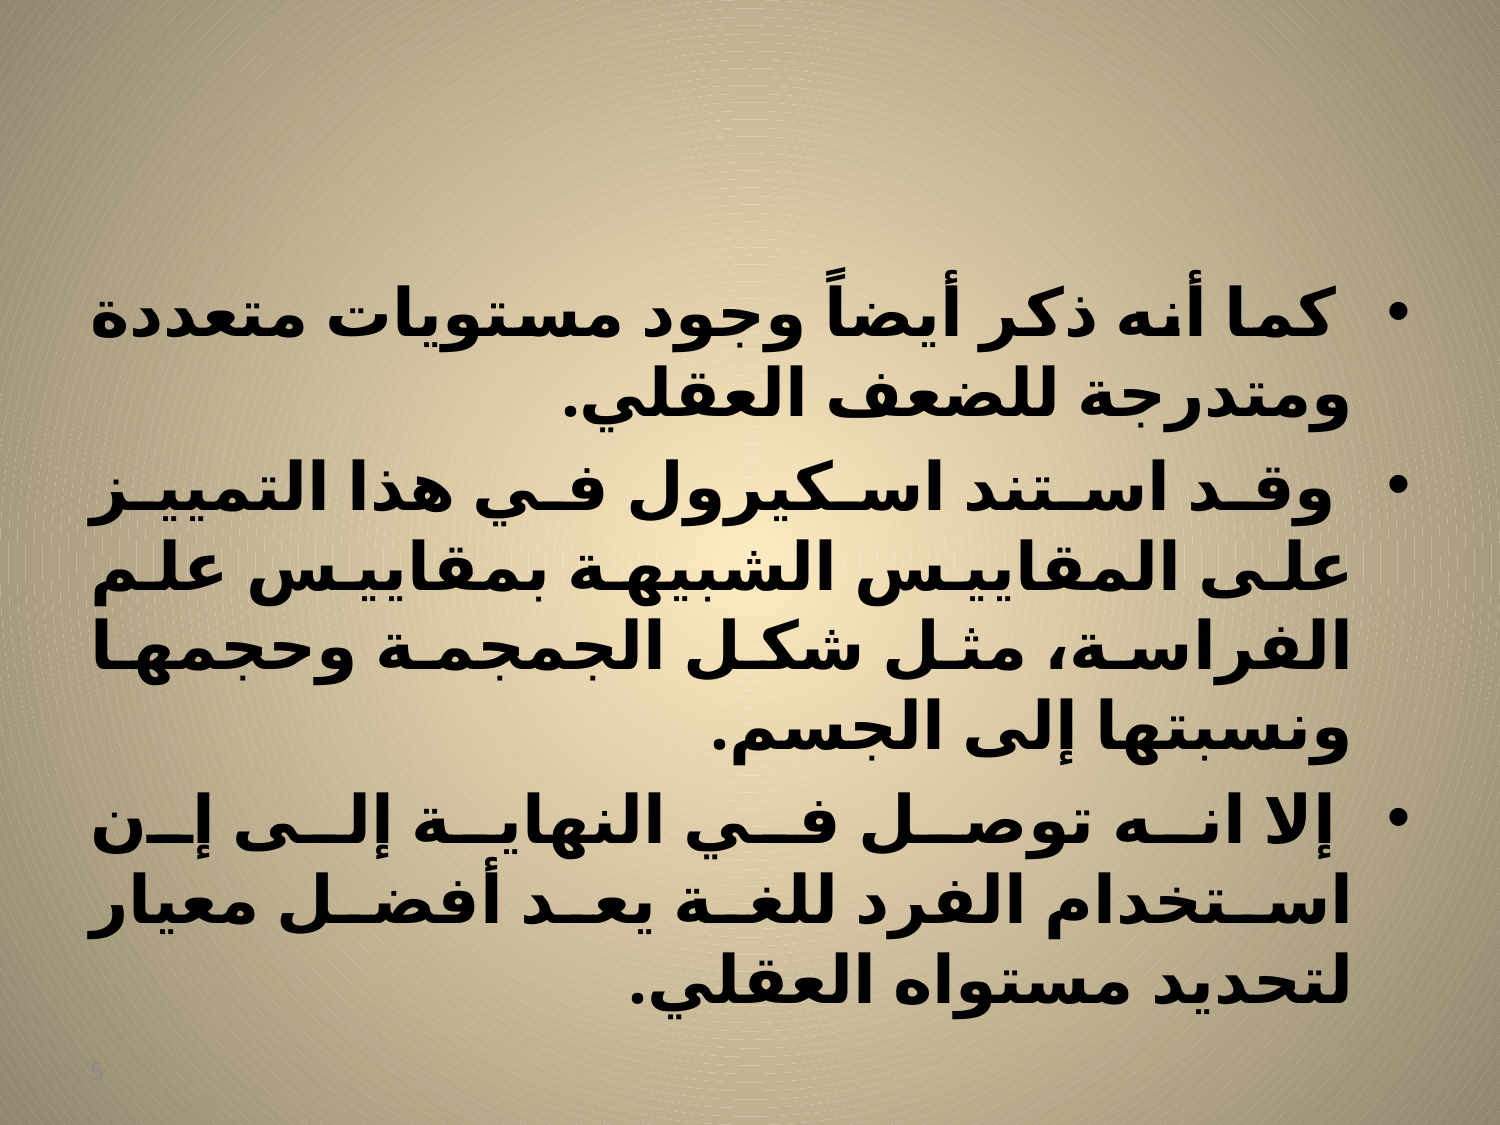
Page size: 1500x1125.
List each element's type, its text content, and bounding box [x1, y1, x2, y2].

list كما أنه ذكر أيضاً وجود مستويات متعددة ومتدرجة للضعف العقلي. وقد استند اسكيرول في هذا التمييز على المقاييس الشبيهة بمقاييس علم الفراسة، مثل شكل الجمجمة وحجمها ونسبتها إلى الجسم. إلا انه توصل في النهاية إلى إن استخدام الفرد للغة يعد أفضل معيار لتحديد مستواه العقلي. [75, 262, 1425, 1005]
slide_number 5 [75, 1042, 425, 1103]
